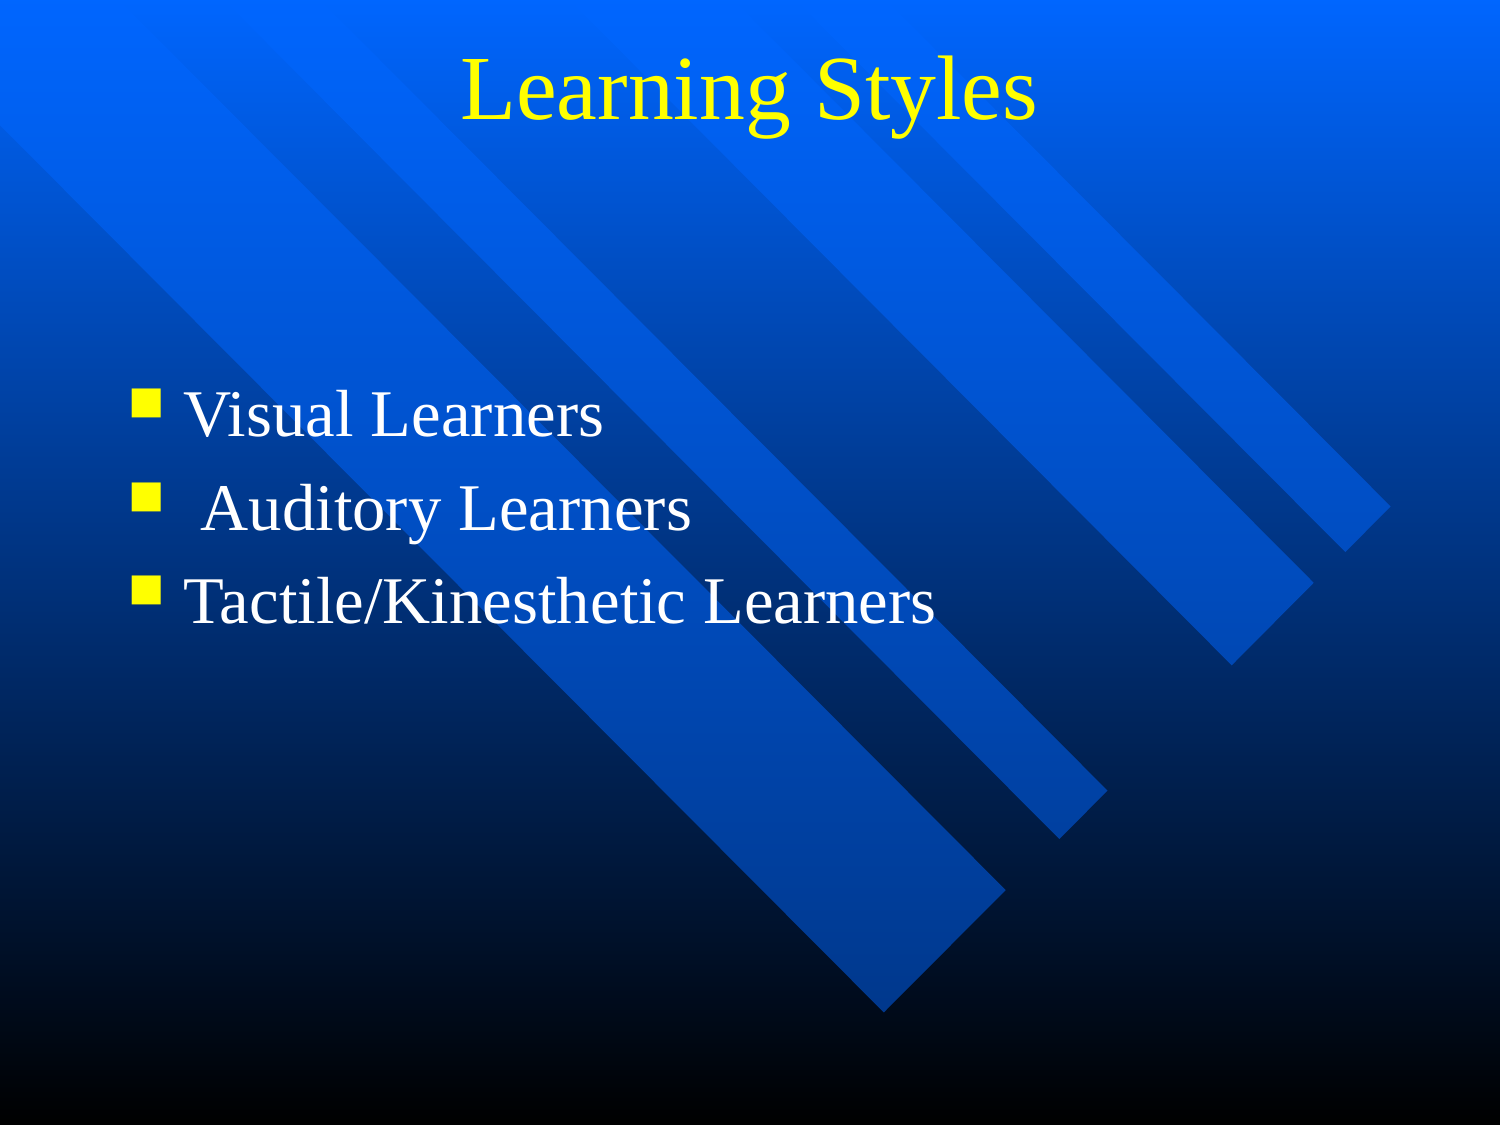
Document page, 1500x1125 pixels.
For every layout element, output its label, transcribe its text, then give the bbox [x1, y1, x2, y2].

title Learning Styles [112, 37, 1388, 238]
list Visual Learners Auditory Learners Tactile/Kinesthetic Learners [111, 268, 1388, 1001]
